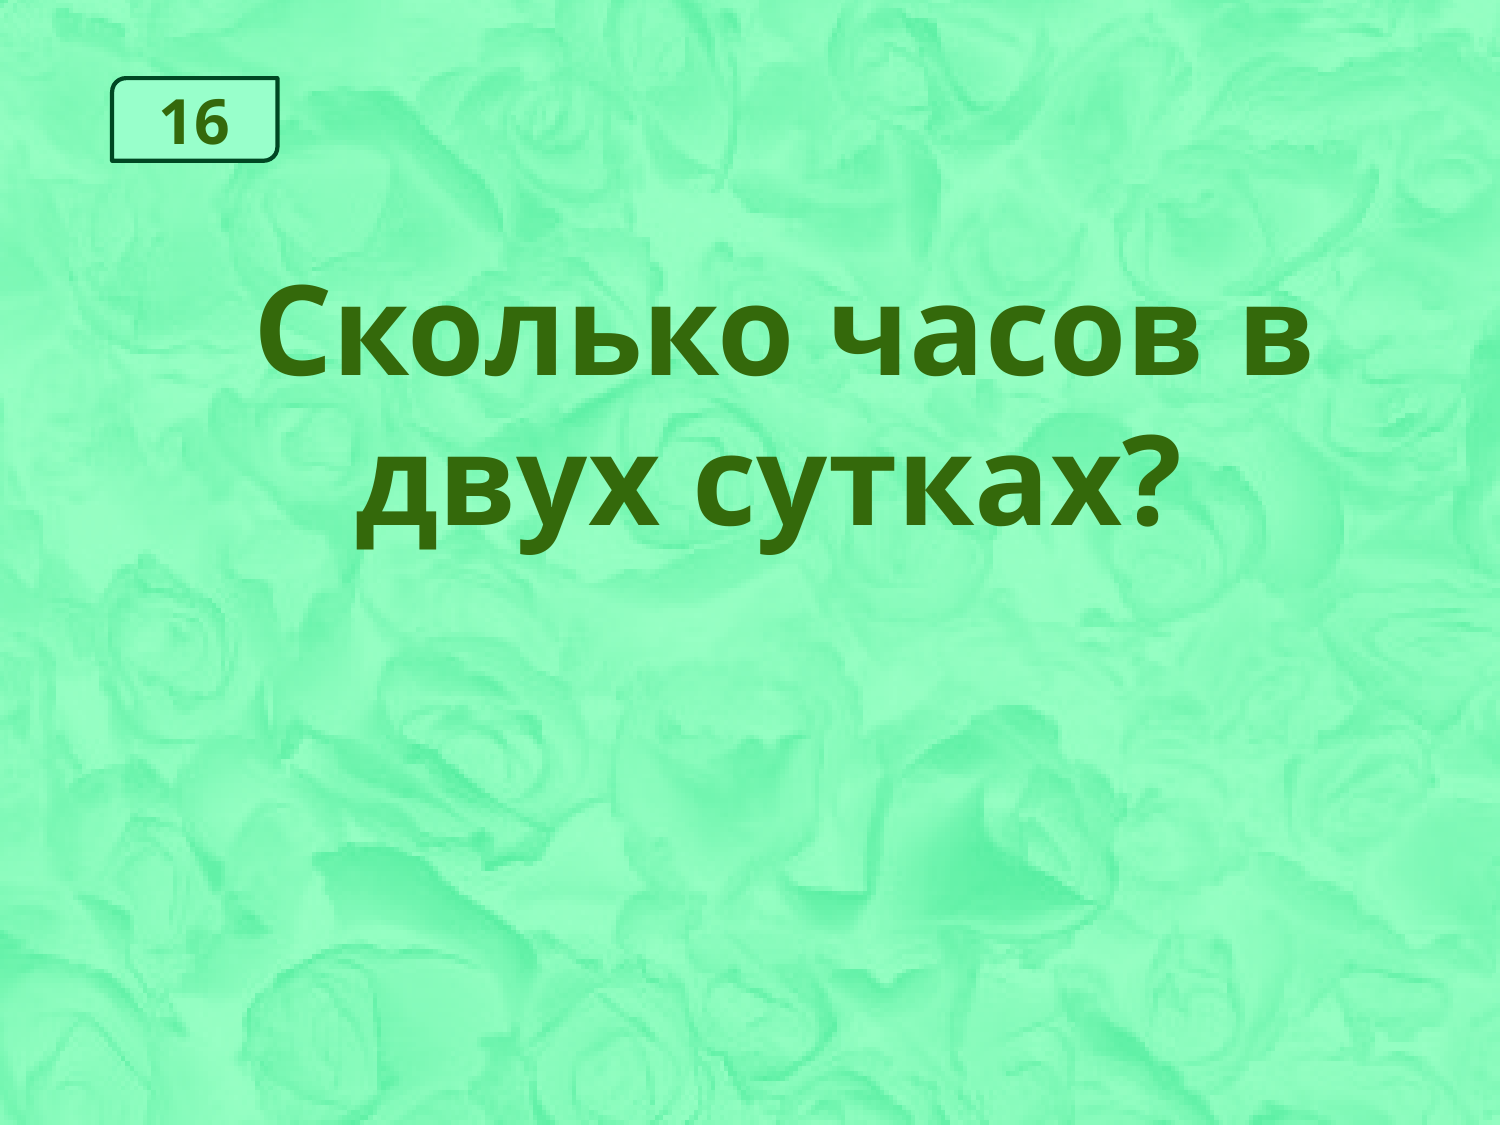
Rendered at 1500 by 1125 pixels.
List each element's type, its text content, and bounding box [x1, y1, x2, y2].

text_box Сколько часов в двух сутках? [123, 243, 1447, 559]
text_box 16 [109, 76, 280, 163]
